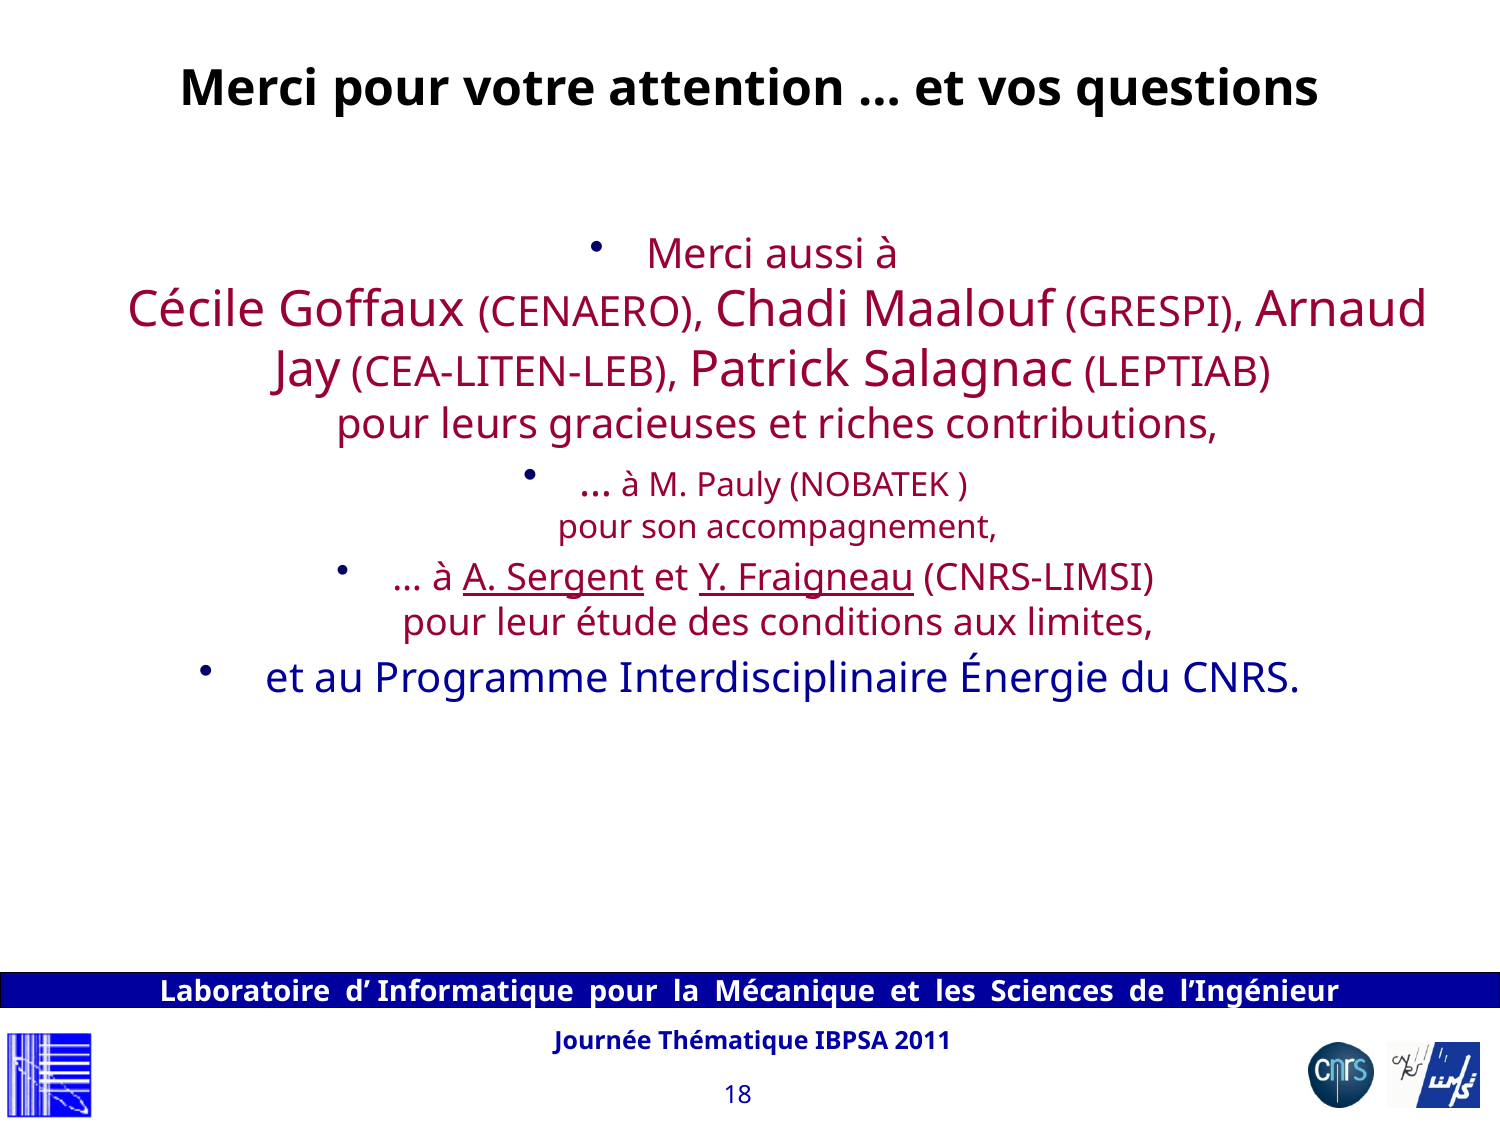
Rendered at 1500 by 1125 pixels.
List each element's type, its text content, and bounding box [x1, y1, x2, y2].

picture [6, 1032, 93, 1119]
footer Journée Thématique IBPSA 2011 [445, 1016, 1062, 1060]
picture [1387, 1042, 1480, 1108]
picture [1308, 1042, 1374, 1108]
slide_number 18 [562, 1065, 913, 1125]
title Merci pour votre attention … et vos questions [0, 0, 1500, 160]
list Merci aussi à Cécile Goffaux (CENAERO), Chadi Maalouf (GRESPI), Arnaud Jay (CEA-LITEN-LEB), Patrick Salagnac (LEPTIAB) pour leurs gracieuses et riches contributions, … à M. Pauly (NOBATEK ) pour son accompagnement, … à A. Sergent et Y. Fraigneau (CNRS-LIMSI) pour leur étude des conditions aux limites, et au Programme Interdisciplinaire Énergie du CNRS. [29, 219, 1471, 757]
